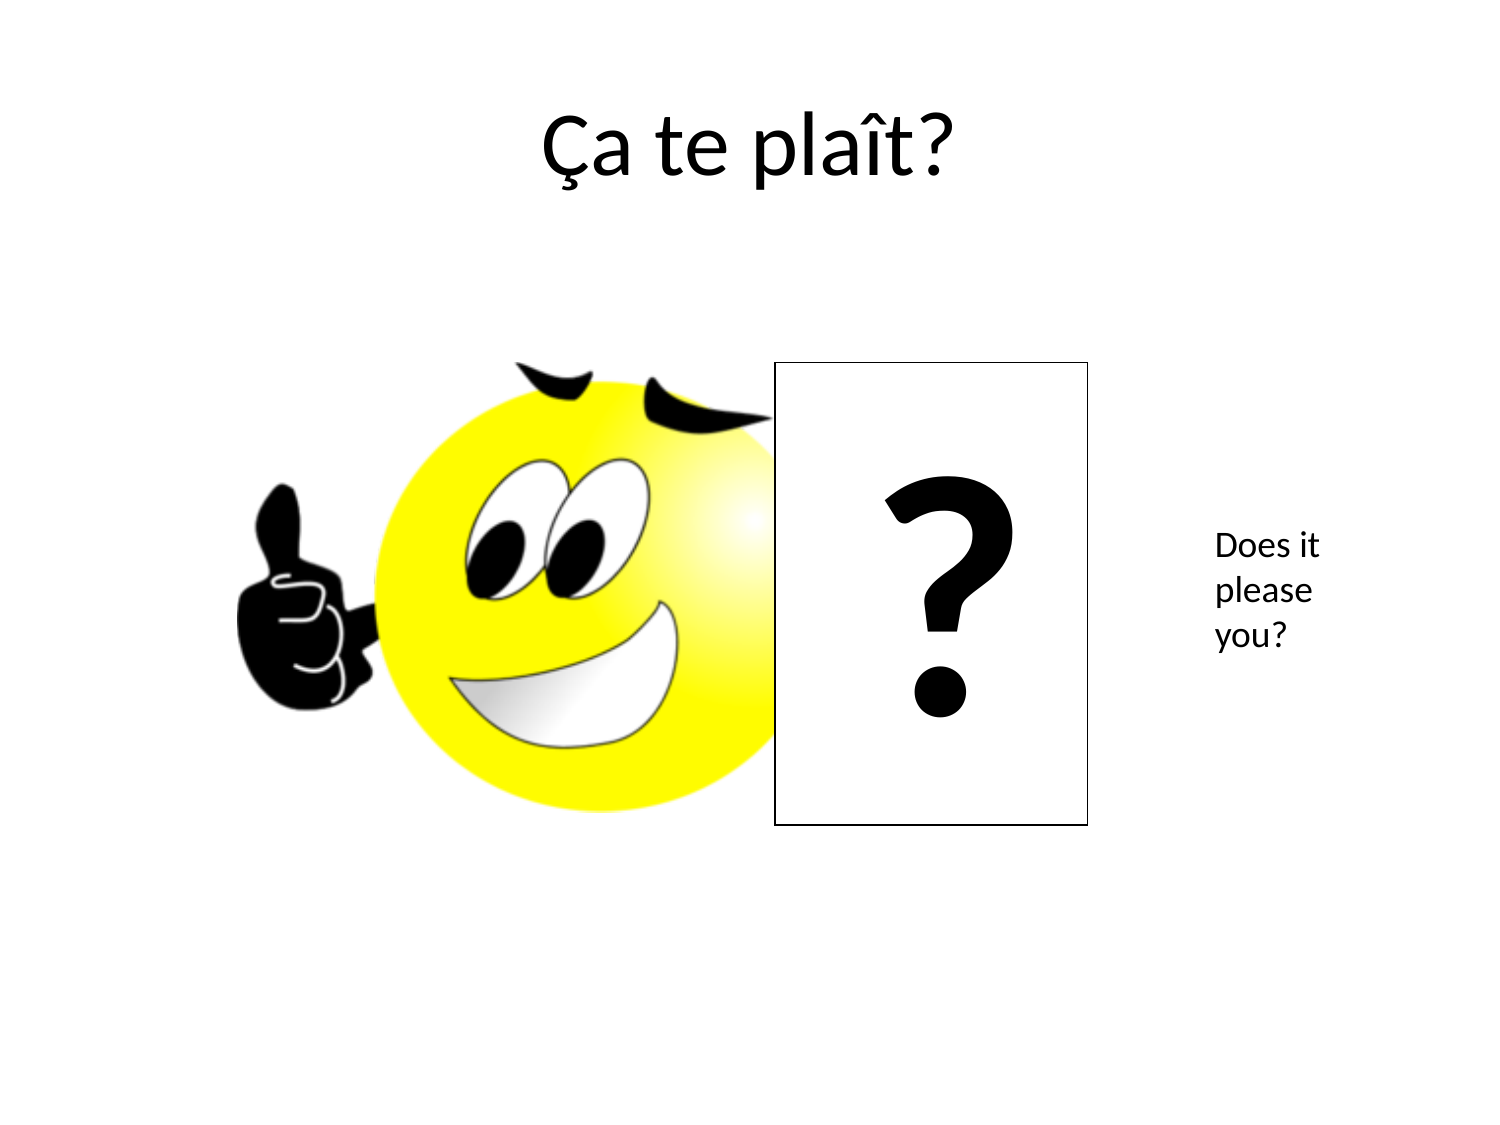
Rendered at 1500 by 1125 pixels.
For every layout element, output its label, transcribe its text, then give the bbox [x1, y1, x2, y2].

picture [237, 362, 828, 813]
text_box ? [774, 362, 1088, 825]
title Ça te plaît? [75, 45, 1425, 233]
text_box Does it please you? [1199, 512, 1363, 663]
